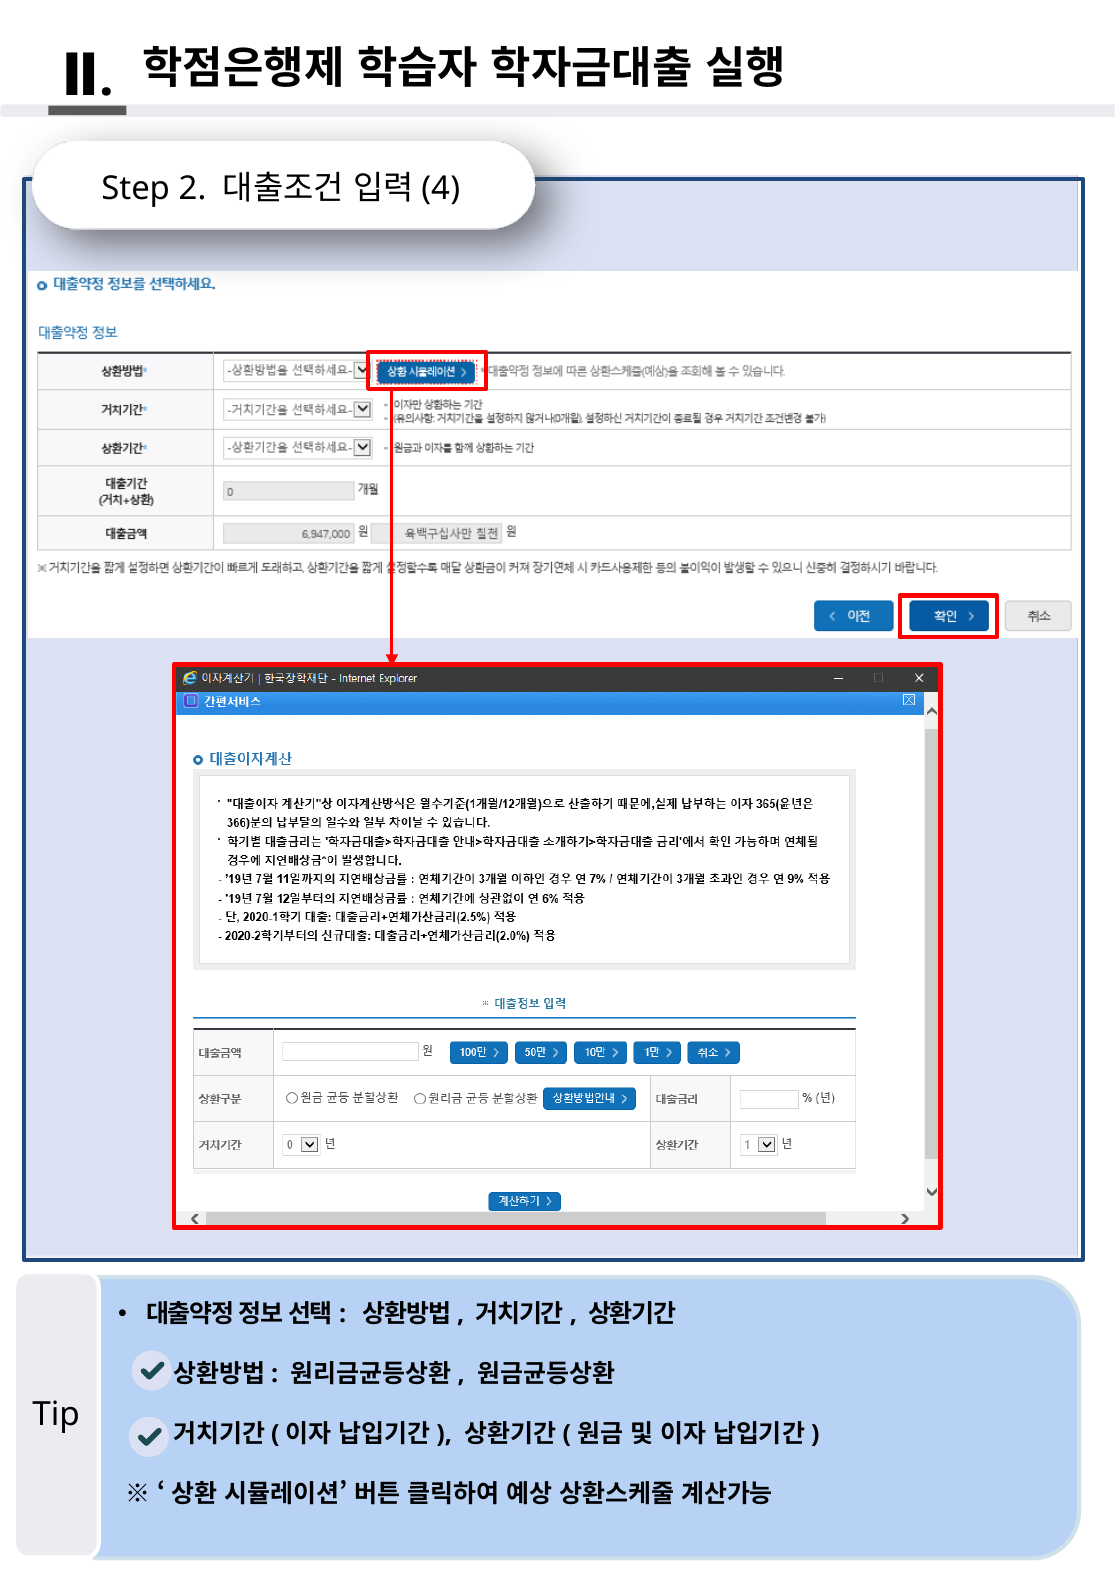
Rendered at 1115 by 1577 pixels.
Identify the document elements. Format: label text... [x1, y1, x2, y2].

text_box 학점은행제 학습자 학자금대출 실행 [127, 31, 1110, 100]
text_box 9 [1083, 1479, 1088, 1564]
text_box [128, 1416, 170, 1458]
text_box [13, 1271, 99, 1558]
text_box [0, 104, 46, 117]
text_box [131, 1350, 173, 1391]
picture [25, 141, 1082, 1258]
text_box [129, 104, 1115, 117]
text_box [103, 1276, 1080, 1559]
text_box Ⅱ. [46, 29, 153, 115]
